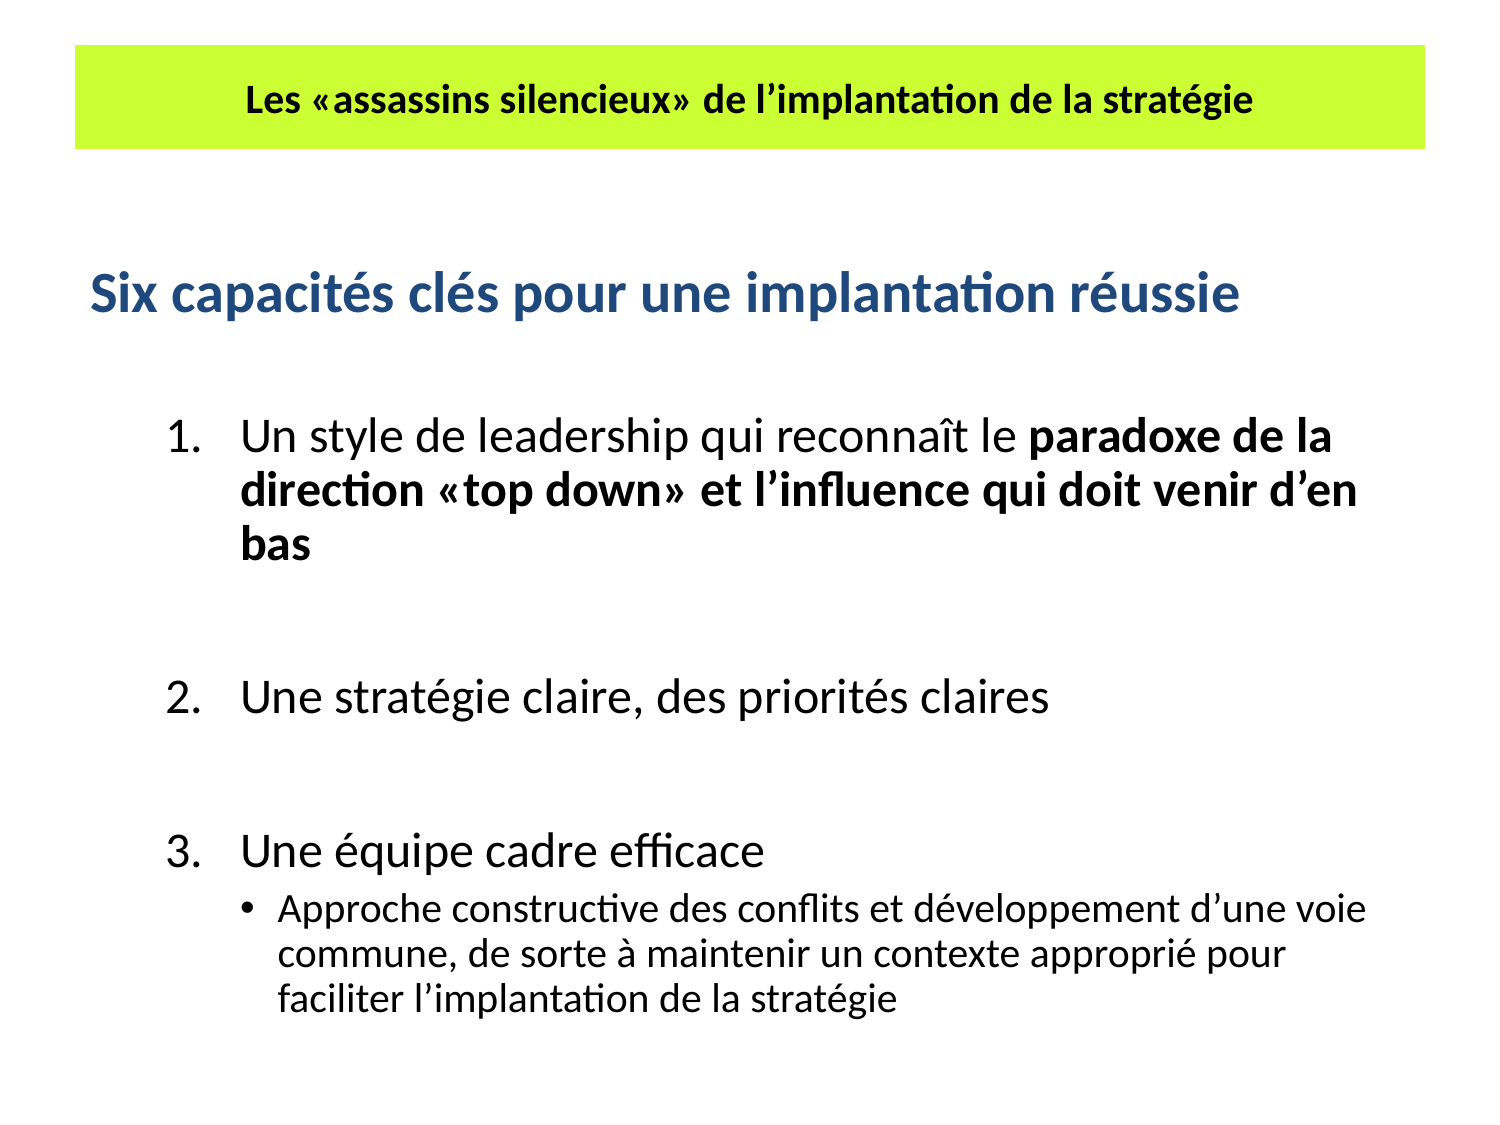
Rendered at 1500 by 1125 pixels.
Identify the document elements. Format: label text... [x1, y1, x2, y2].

list Six capacités clés pour une implantation réussie Un style de leadership qui reconnaît le paradoxe de la direction «top down» et l’influence qui doit venir d’en bas Une stratégie claire, des priorités claires Une équipe cadre efficace Approche constructive des conflits et développement d’une voie commune, de sorte à maintenir un contexte approprié pour faciliter l’implantation de la stratégie [75, 172, 1425, 1083]
title Les «assassins silencieux» de l’implantation de la stratégie [75, 45, 1425, 149]
